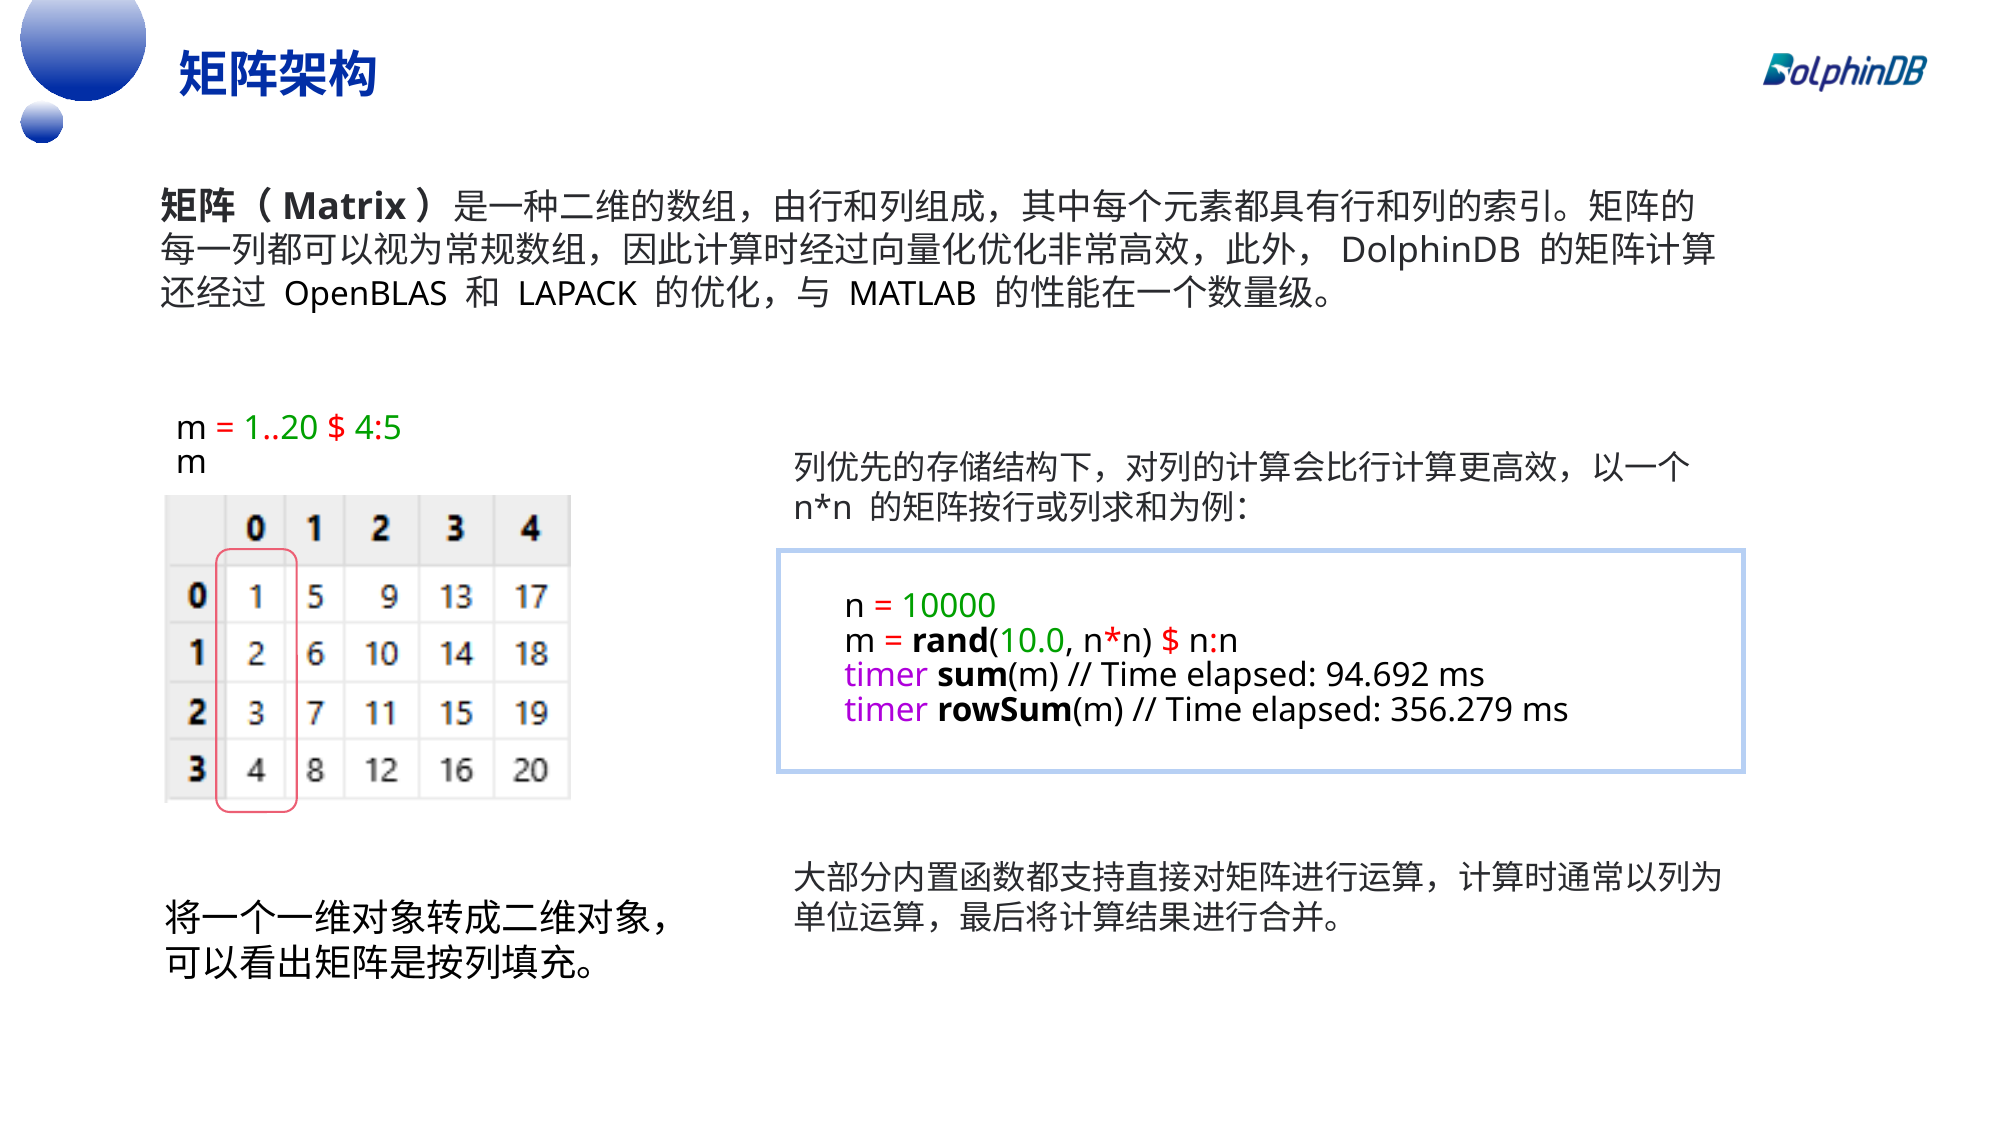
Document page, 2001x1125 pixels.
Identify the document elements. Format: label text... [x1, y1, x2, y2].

text_box 矩阵架构 [163, 35, 808, 110]
text_box [215, 803, 298, 814]
text_box m = 1..20 $ 4:5 m [161, 403, 571, 488]
text_box [19, 99, 64, 144]
text_box [19, 0, 147, 102]
text_box 列优先的存储结构下，对列的计算会比行计算更高效，以一个 n*n 的矩阵按行或列求和为例： [778, 438, 1755, 534]
text_box [778, 550, 1744, 773]
picture [1755, 47, 1929, 93]
text_box 矩阵（Matrix）是一种二维的数组，由行和列组成，其中每个元素都具有行和列的索引。矩阵的每一列都可以视为常规数组，因此计算时经过向量化优化非常高效，此外，DolphinDB 的矩阵计算还经过 OpenBLAS 和 LAPACK 的优化，与 MATLAB 的性能在一个数量级。 [145, 175, 1739, 320]
text_box 将一个一维对象转成二维对象，可以看出矩阵是按列填充。 [149, 886, 708, 992]
text_box 大部分内置函数都支持直接对矩阵进行运算，计算时通常以列为单位运算，最后将计算结果进行合并。 [778, 849, 1744, 944]
picture [163, 495, 571, 803]
